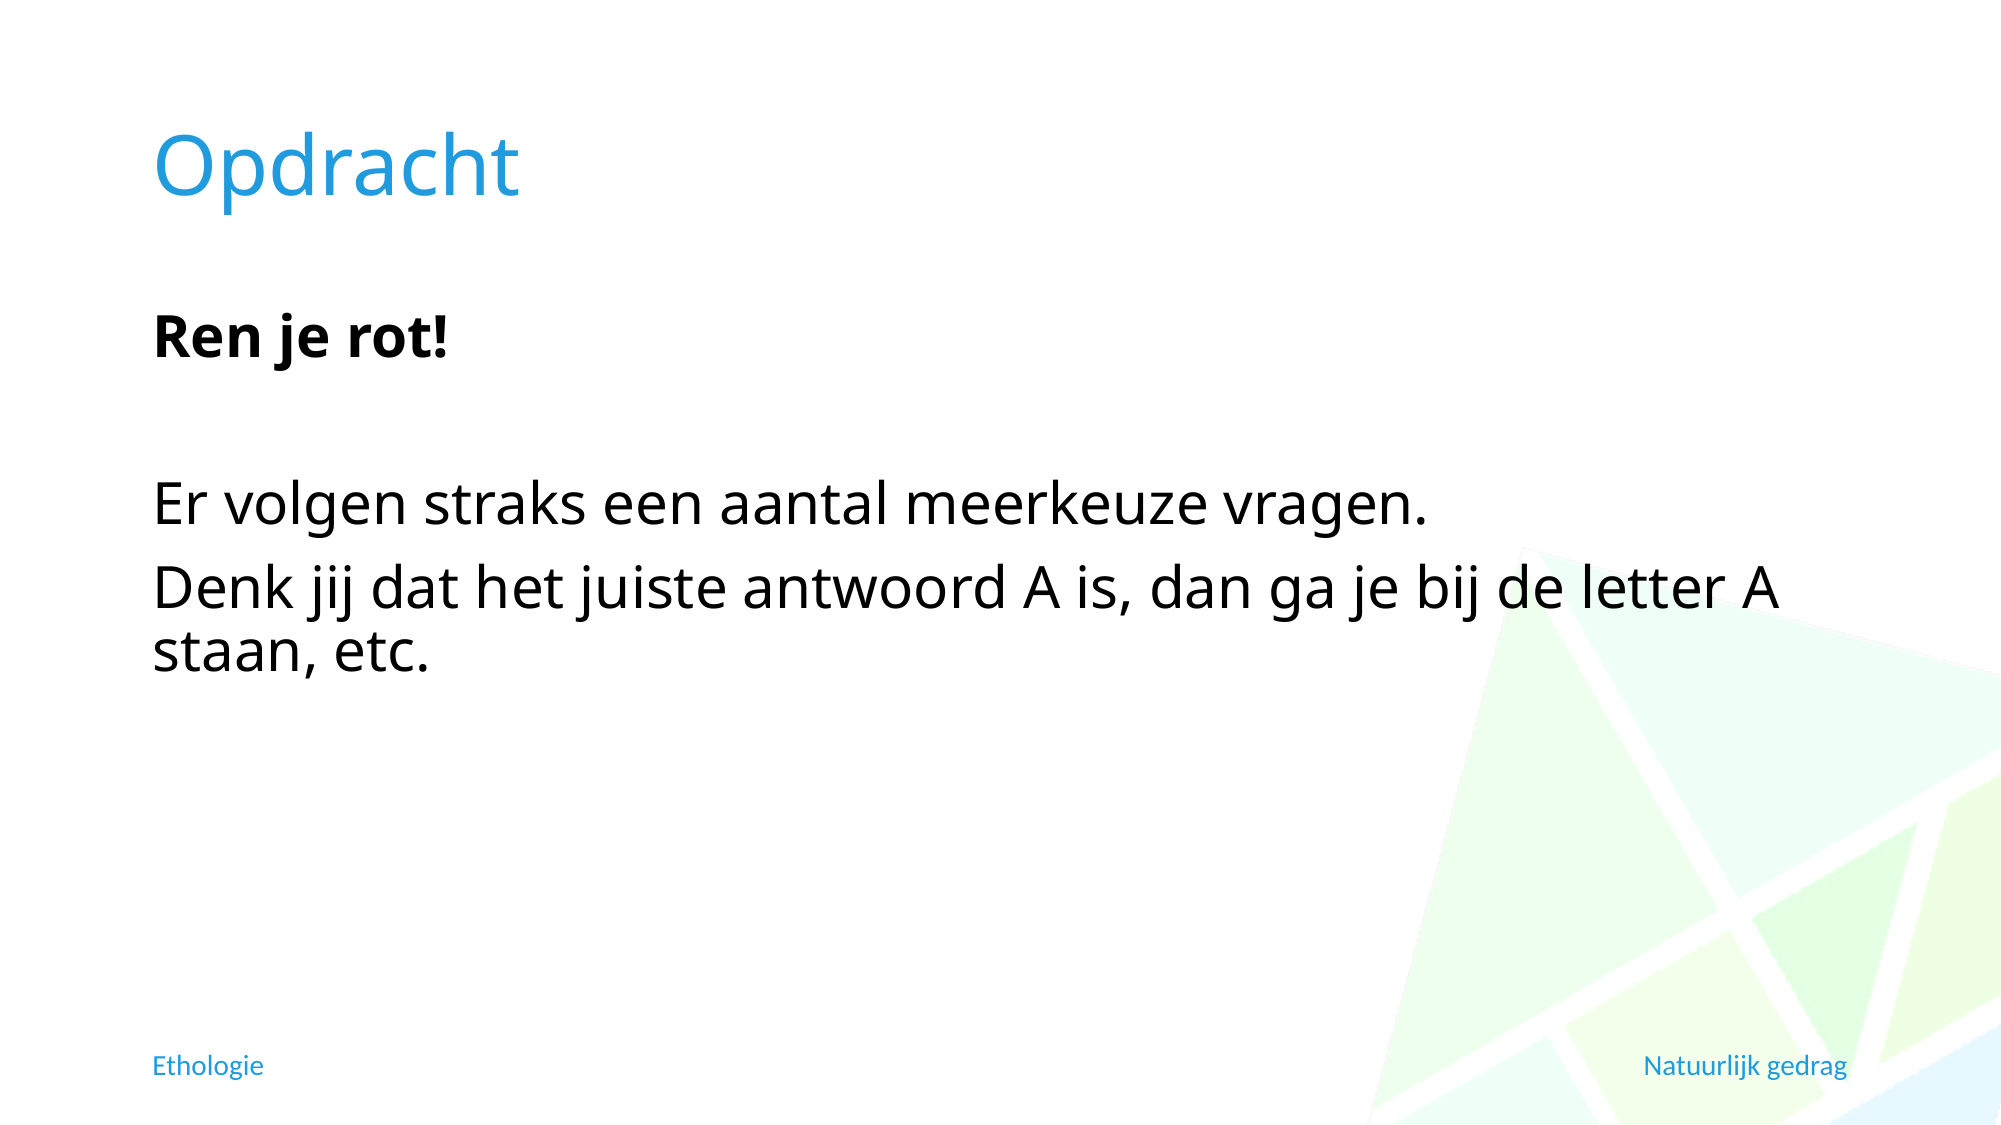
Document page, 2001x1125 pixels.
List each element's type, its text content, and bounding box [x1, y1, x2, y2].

list Ethologie [137, 1042, 588, 1103]
list Ren je rot! Er volgen straks een aantal meerkeuze vragen. Denk jij dat het juiste antwoord A is, dan ga je bij de letter A staan, etc. [137, 299, 1863, 1014]
list Natuurlijk gedrag [1412, 1042, 1863, 1103]
title Opdracht [137, 59, 1863, 278]
